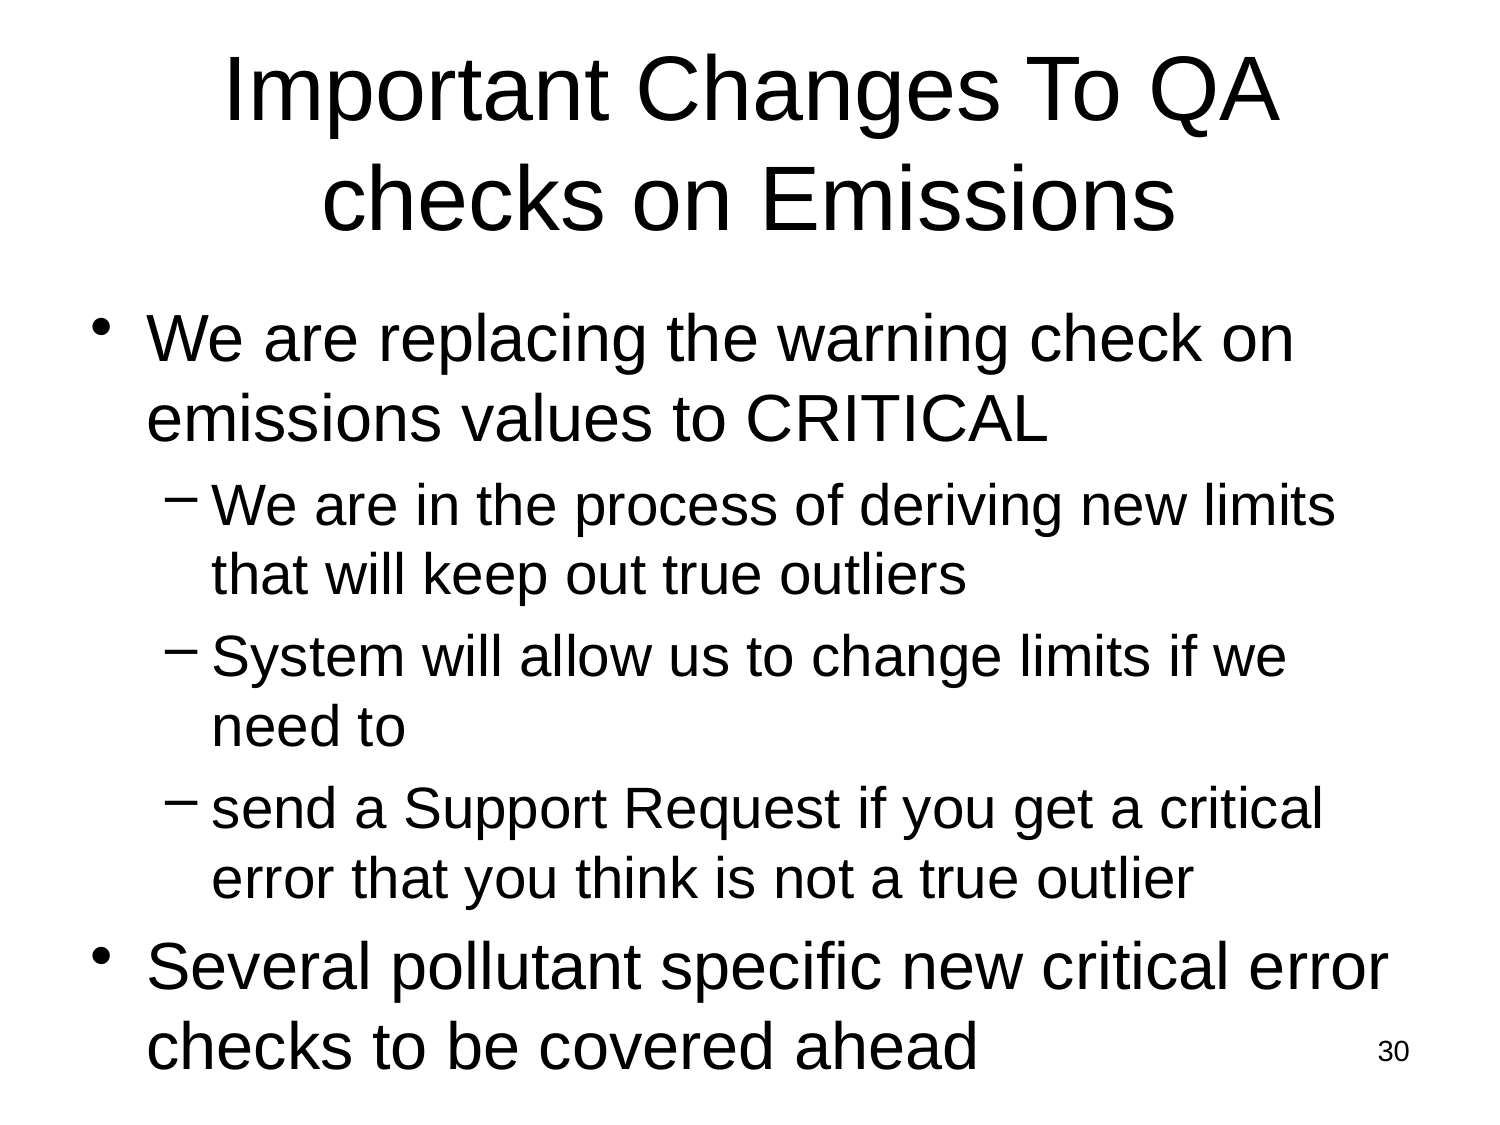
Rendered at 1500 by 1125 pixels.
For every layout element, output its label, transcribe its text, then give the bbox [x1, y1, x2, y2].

slide_number 30 [1074, 1024, 1426, 1103]
title Important Changes To QA checks on Emissions [74, 44, 1426, 233]
list We are replacing the warning check on emissions values to CRITICAL We are in the process of deriving new limits that will keep out true outliers System will allow us to change limits if we need to send a Support Request if you get a critical error that you think is not a true outlier Several pollutant specific new critical error checks to be covered ahead [74, 287, 1426, 1031]
